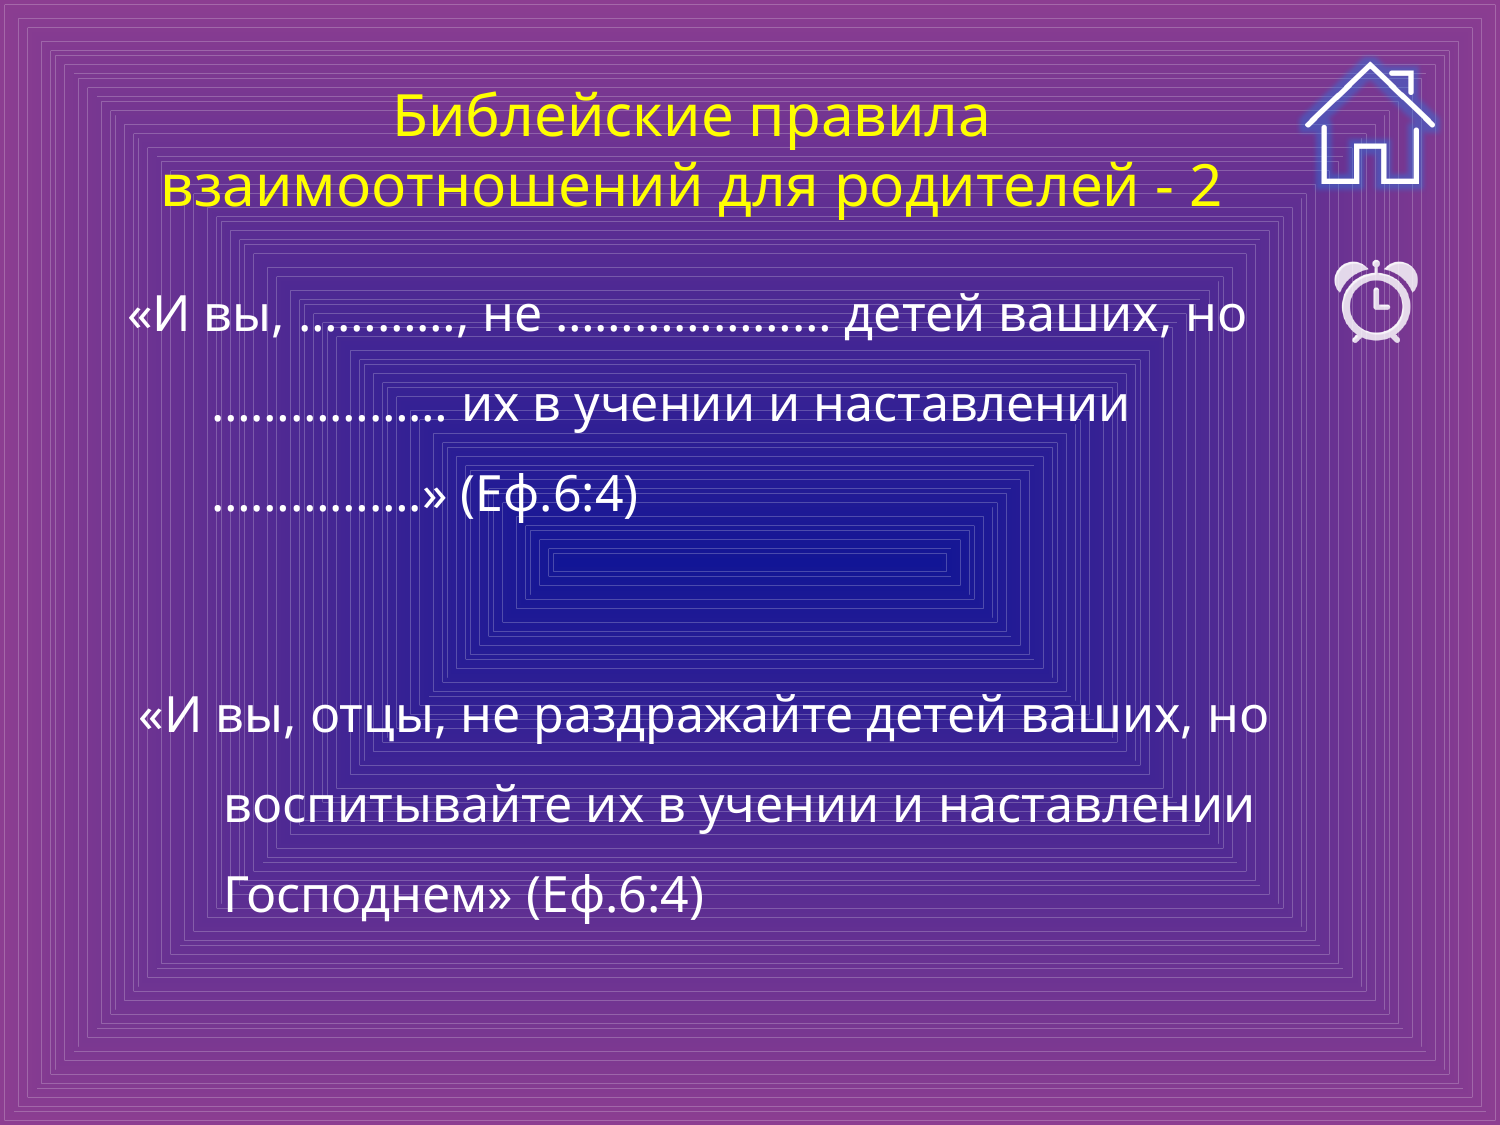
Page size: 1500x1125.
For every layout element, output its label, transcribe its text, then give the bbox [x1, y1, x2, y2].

text_box Библейские правила взаимоотношений для родителей - 2 [100, 54, 1284, 243]
picture [1304, 54, 1435, 184]
list «И вы, …………, не ………………… детей ваших, но ……………… их в учении и наставлении …………….» (Еф.6:4) [112, 243, 1329, 681]
text_box «И вы, отцы, не раздражайте детей ваших, но воспитывайте их в учении и наставлении Господнем» (Еф.6:4) [123, 645, 1365, 988]
picture [1328, 255, 1424, 350]
